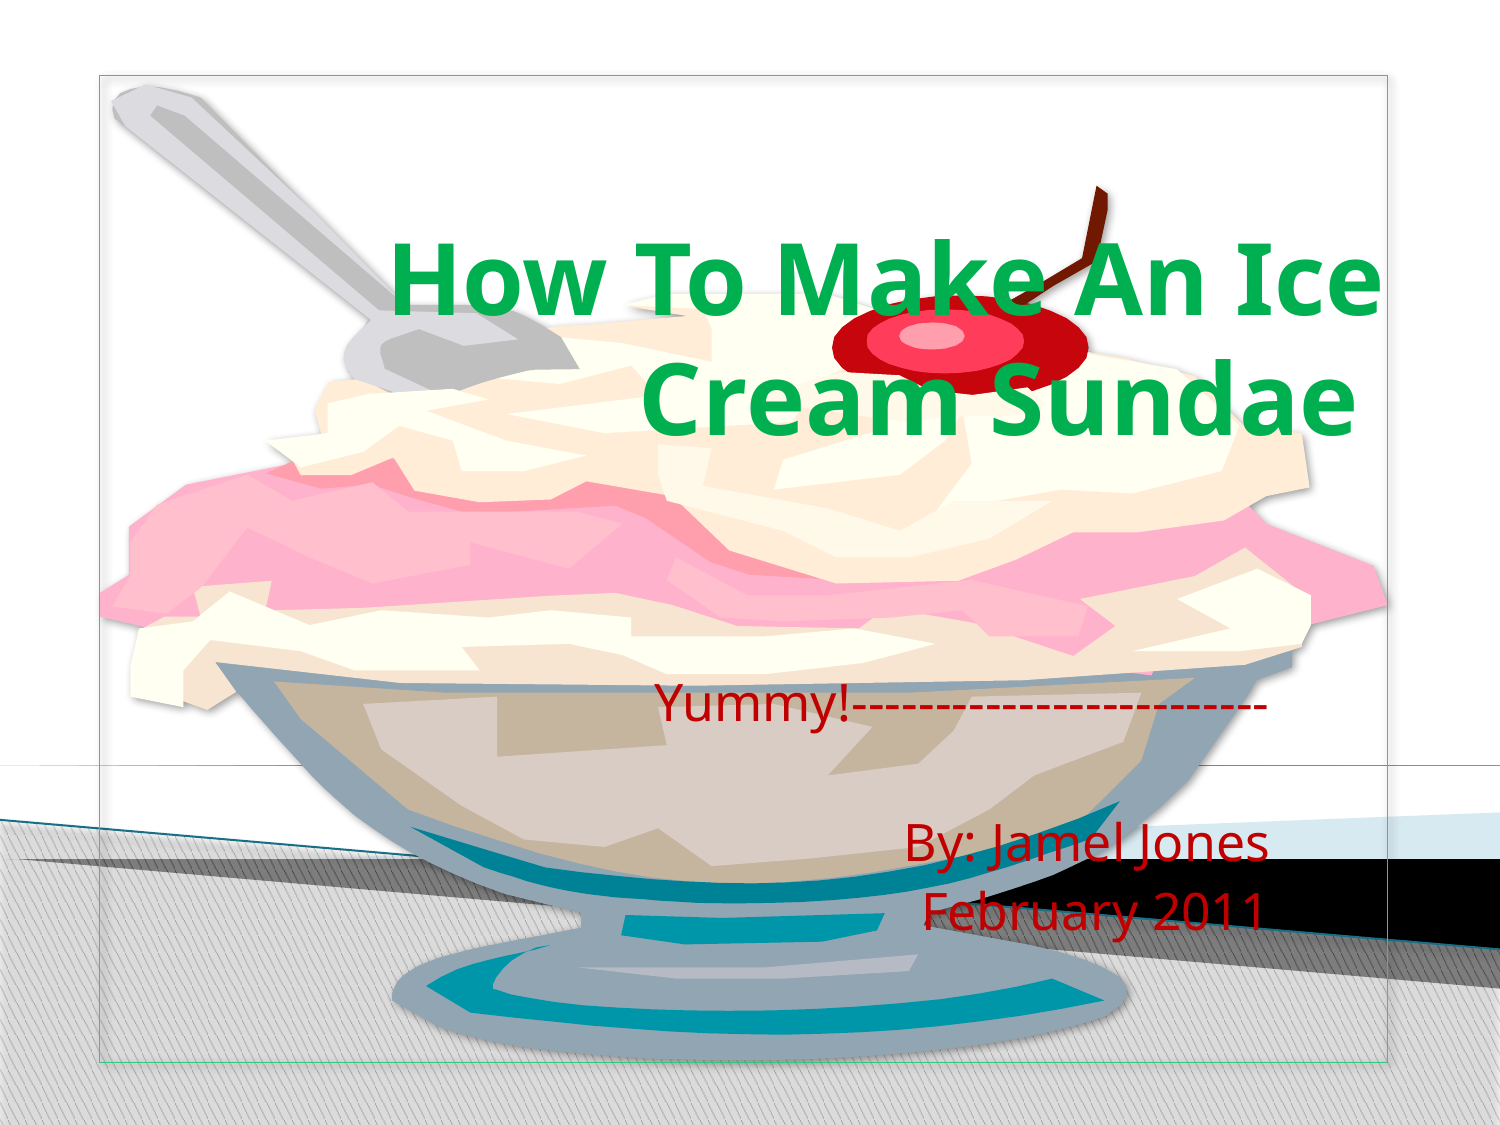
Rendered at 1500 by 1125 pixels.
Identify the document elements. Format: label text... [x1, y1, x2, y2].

title How To Make An Ice Cream Sundae [87, 162, 92, 463]
picture [0, 74, 1500, 1063]
title How To Make An Ice Cream Sundae [1392, 162, 1400, 463]
